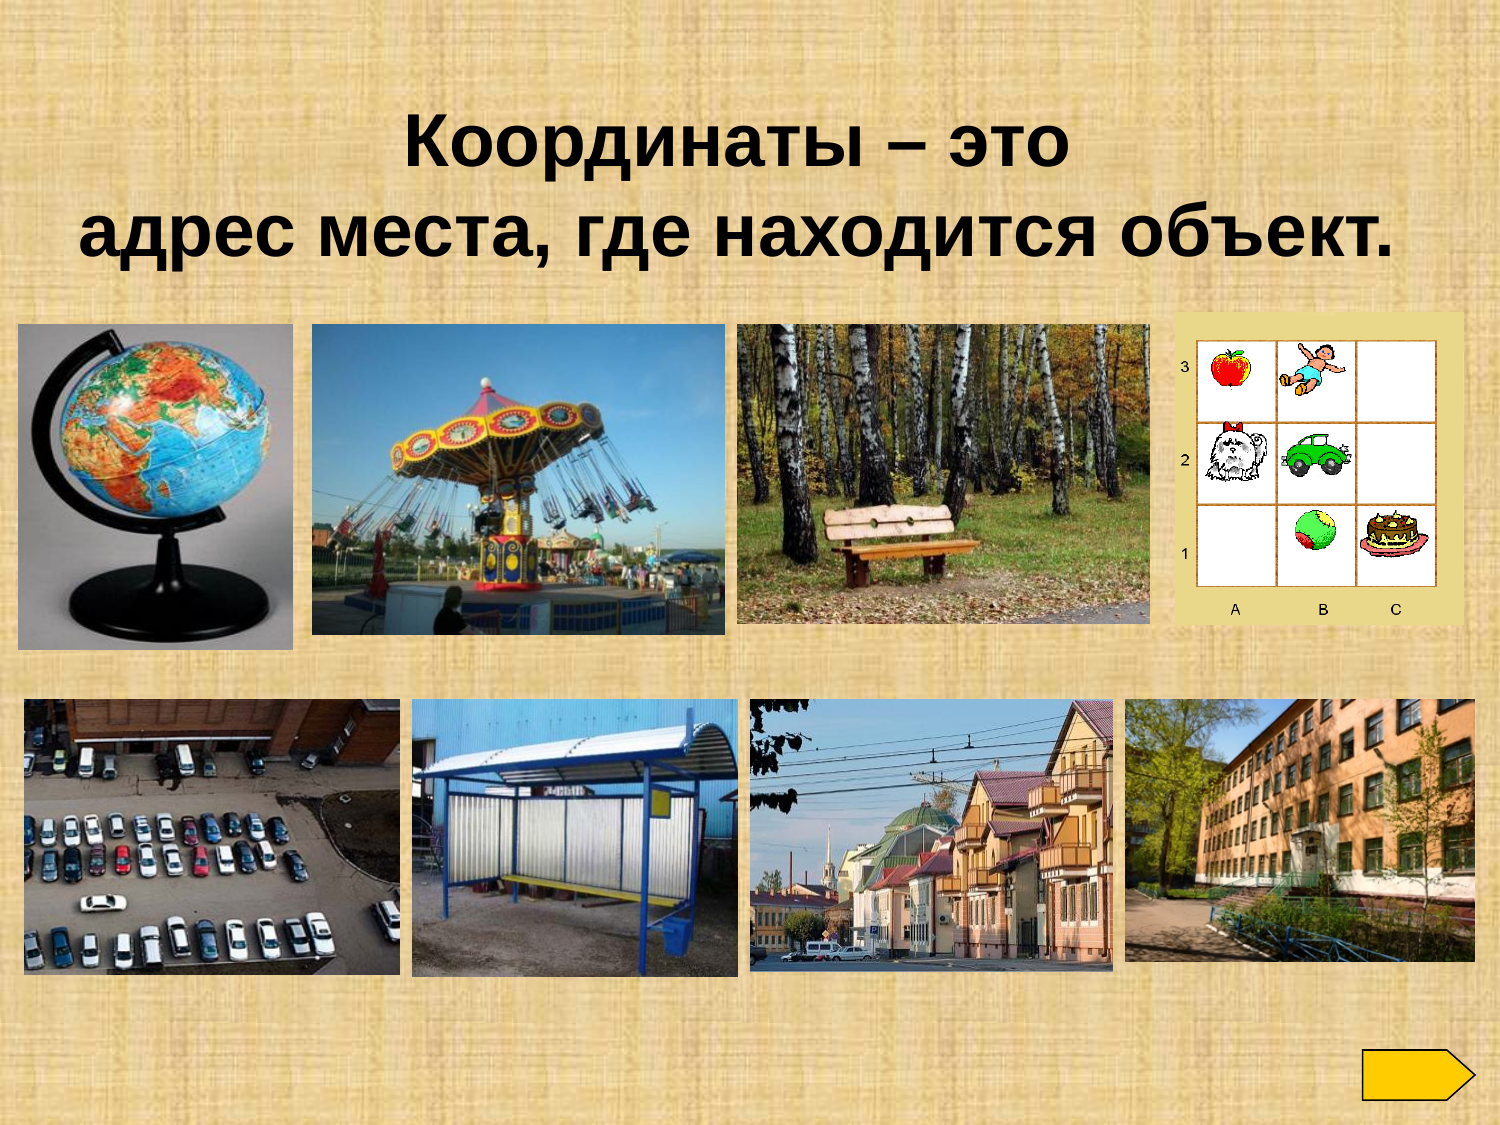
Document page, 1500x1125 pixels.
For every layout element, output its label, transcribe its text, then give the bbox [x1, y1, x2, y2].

picture [0, 0, 1500, 1125]
title Координаты – это адрес места, где находится объект. [24, 24, 1451, 338]
text_box [1362, 1050, 1476, 1101]
